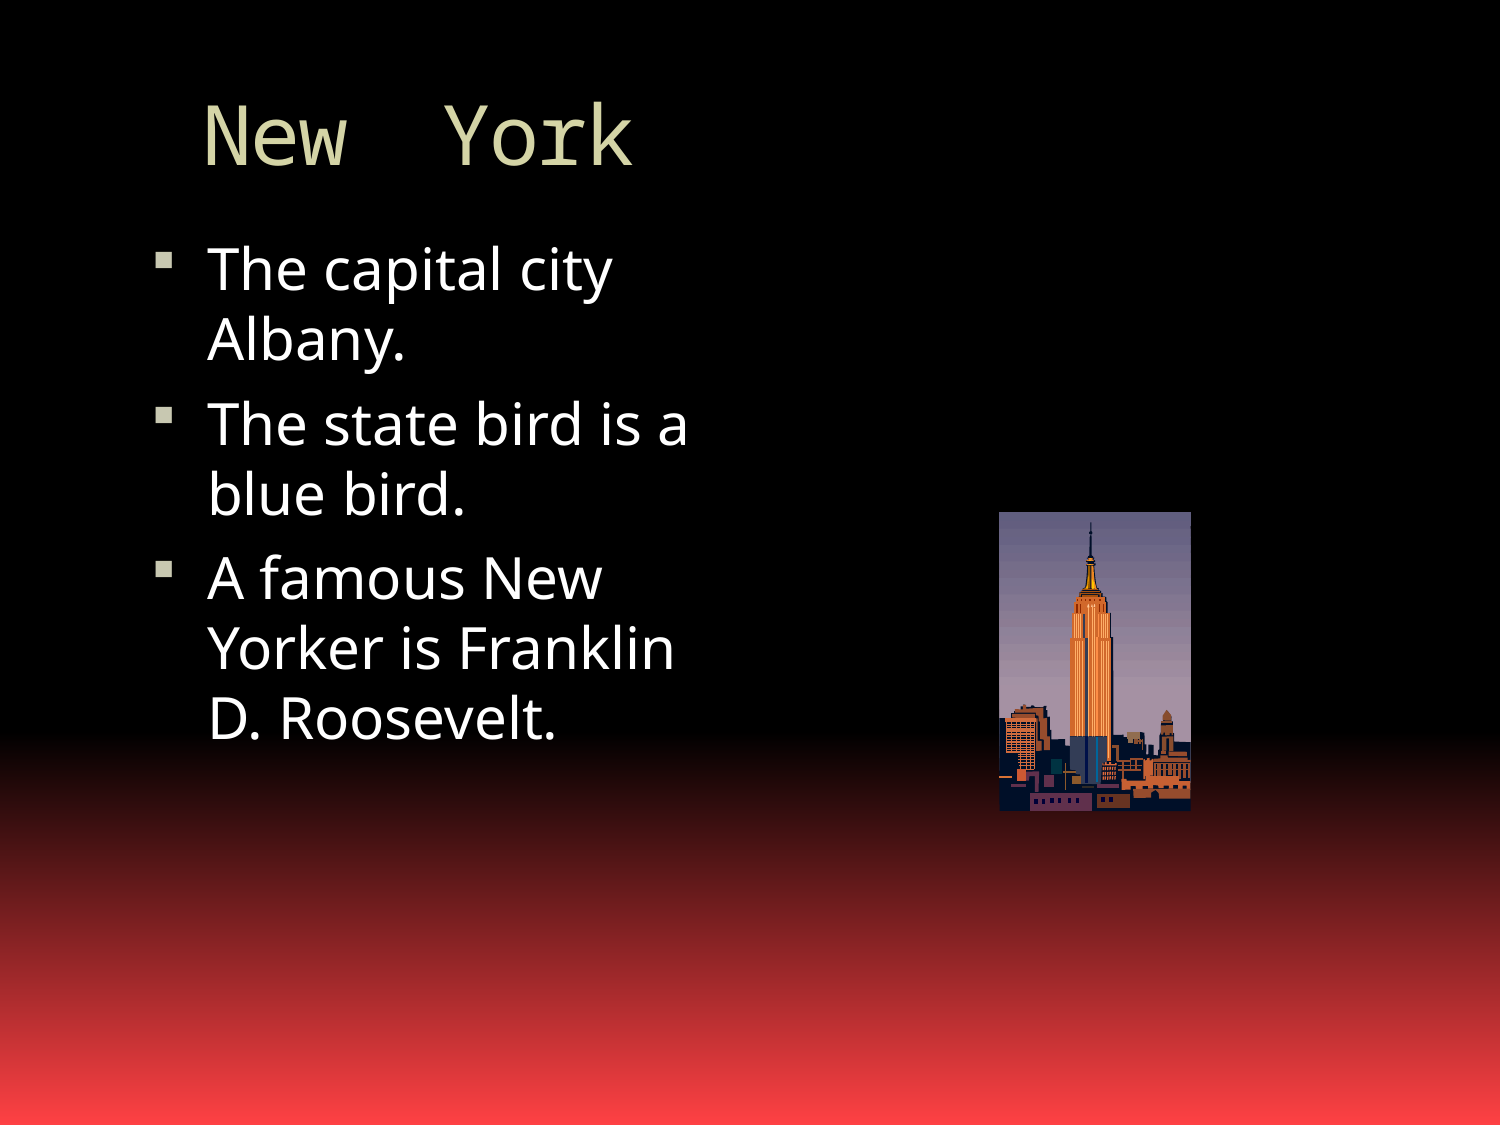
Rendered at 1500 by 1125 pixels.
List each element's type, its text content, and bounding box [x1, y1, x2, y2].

title New York [187, 75, 1300, 225]
list The capital city Albany. The state bird is a blue bird. A famous New Yorker is Franklin D. Roosevelt. [125, 224, 725, 1018]
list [998, 511, 1192, 812]
